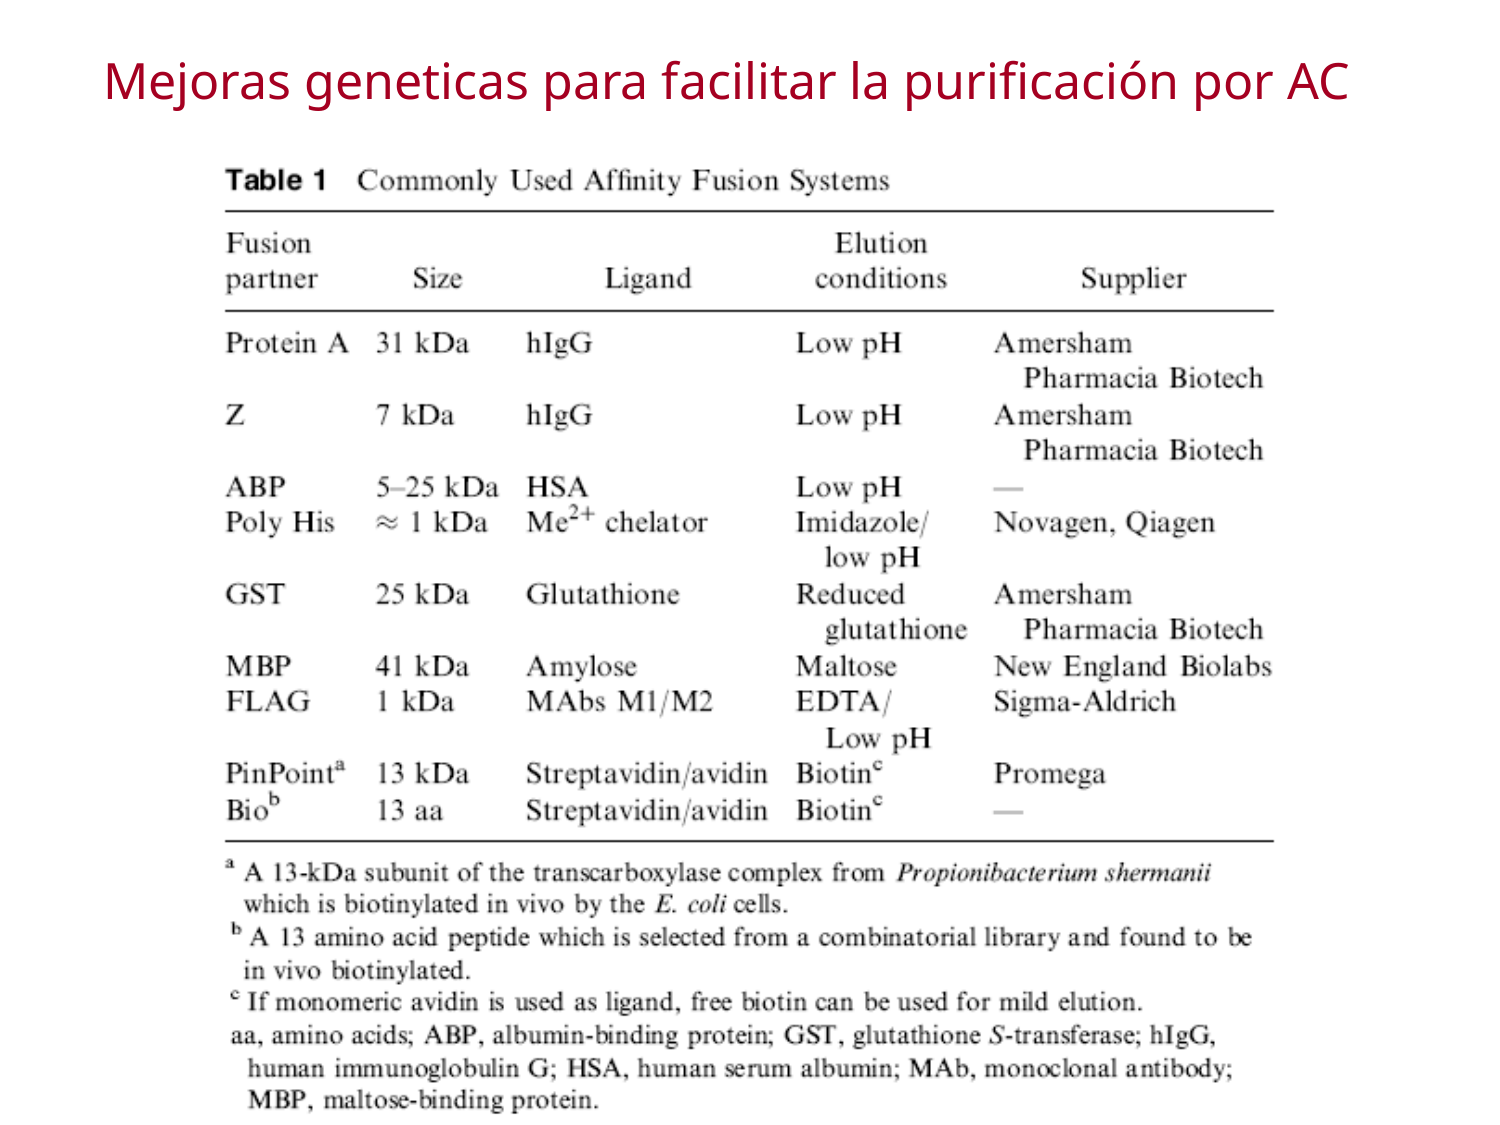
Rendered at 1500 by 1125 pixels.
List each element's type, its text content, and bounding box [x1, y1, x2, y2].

text_box Mejoras geneticas para facilitar la purificación por AC [88, 42, 1459, 118]
picture [194, 146, 1316, 1125]
